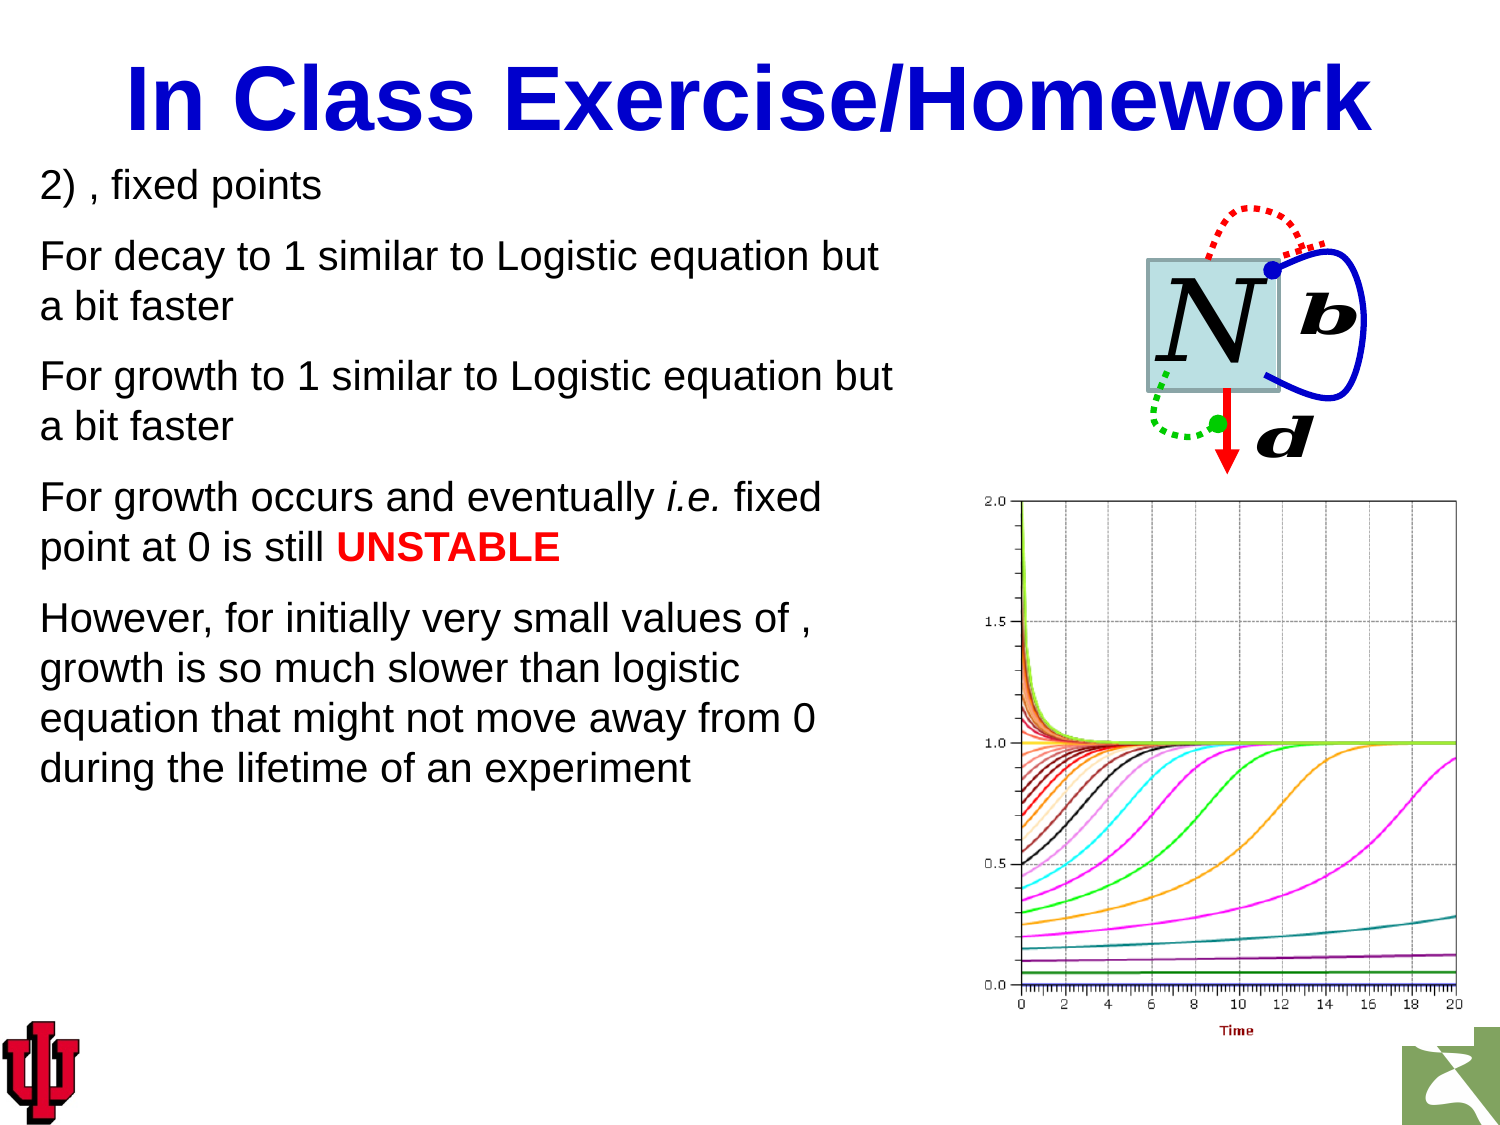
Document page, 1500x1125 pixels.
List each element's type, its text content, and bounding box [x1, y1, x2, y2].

picture [980, 492, 1500, 1125]
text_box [1149, 207, 1365, 475]
picture [0, 1020, 80, 1125]
title In Class Exercise/Homework [0, 0, 1500, 188]
